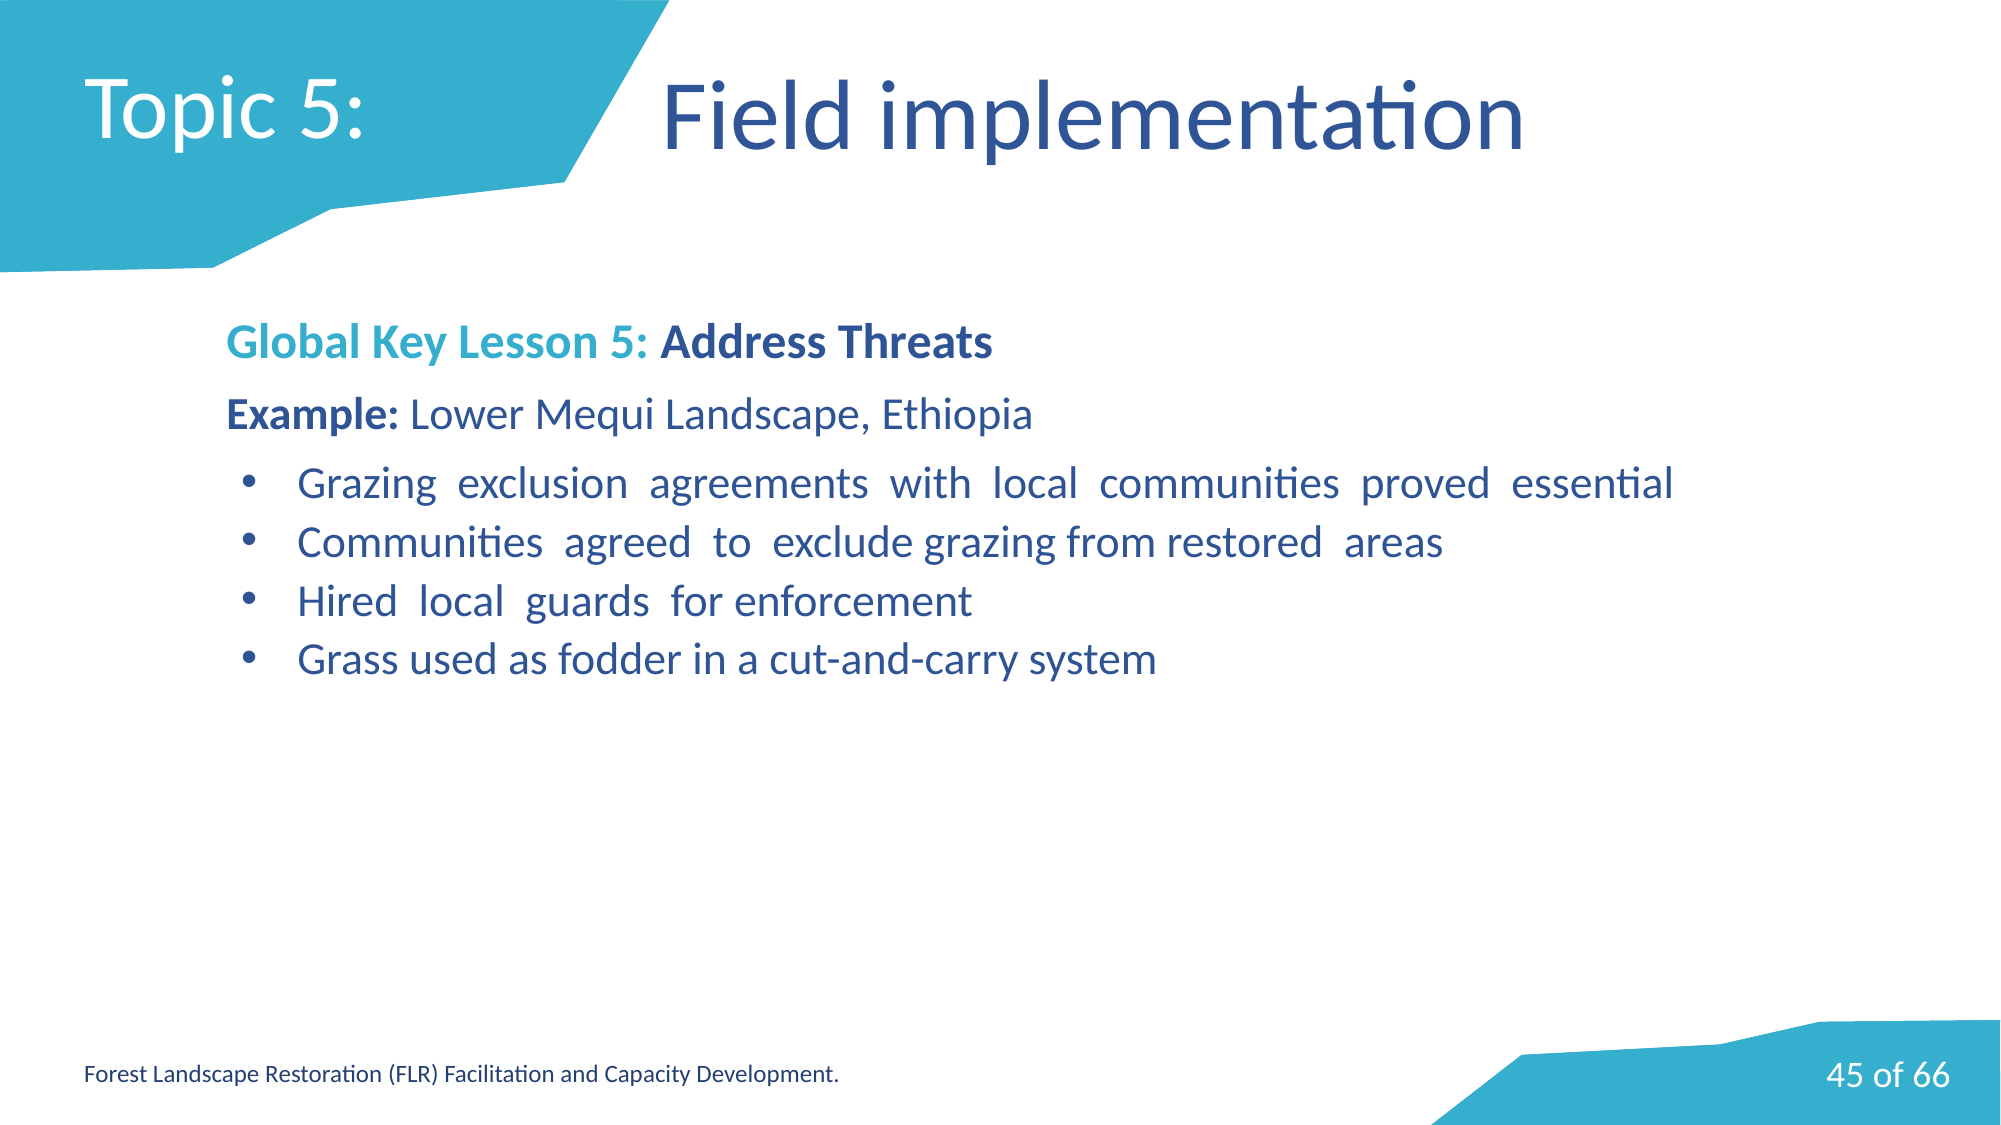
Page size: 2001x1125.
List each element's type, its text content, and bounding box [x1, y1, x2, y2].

text_box Field implementation [646, 42, 1937, 178]
text_box Image caption Photo: [image source information] [34, 1040, 897, 1106]
footer Forest Landscape Restoration (FLR) Facilitation and Capacity Development. [69, 1042, 1270, 1103]
slide_number 45 of 66 [1759, 1042, 1966, 1103]
title Topic 5: [69, 0, 765, 218]
list Global Key Lesson 5: Address Threats Example: Lower Mequi Landscape, Ethiopia Grazing exclusion agreements with local communities proved essential Communities agreed to exclude grazing from restored areas Hired local guards for enforcement Grass used as fodder in a cut-and-carry system [211, 307, 1810, 1062]
